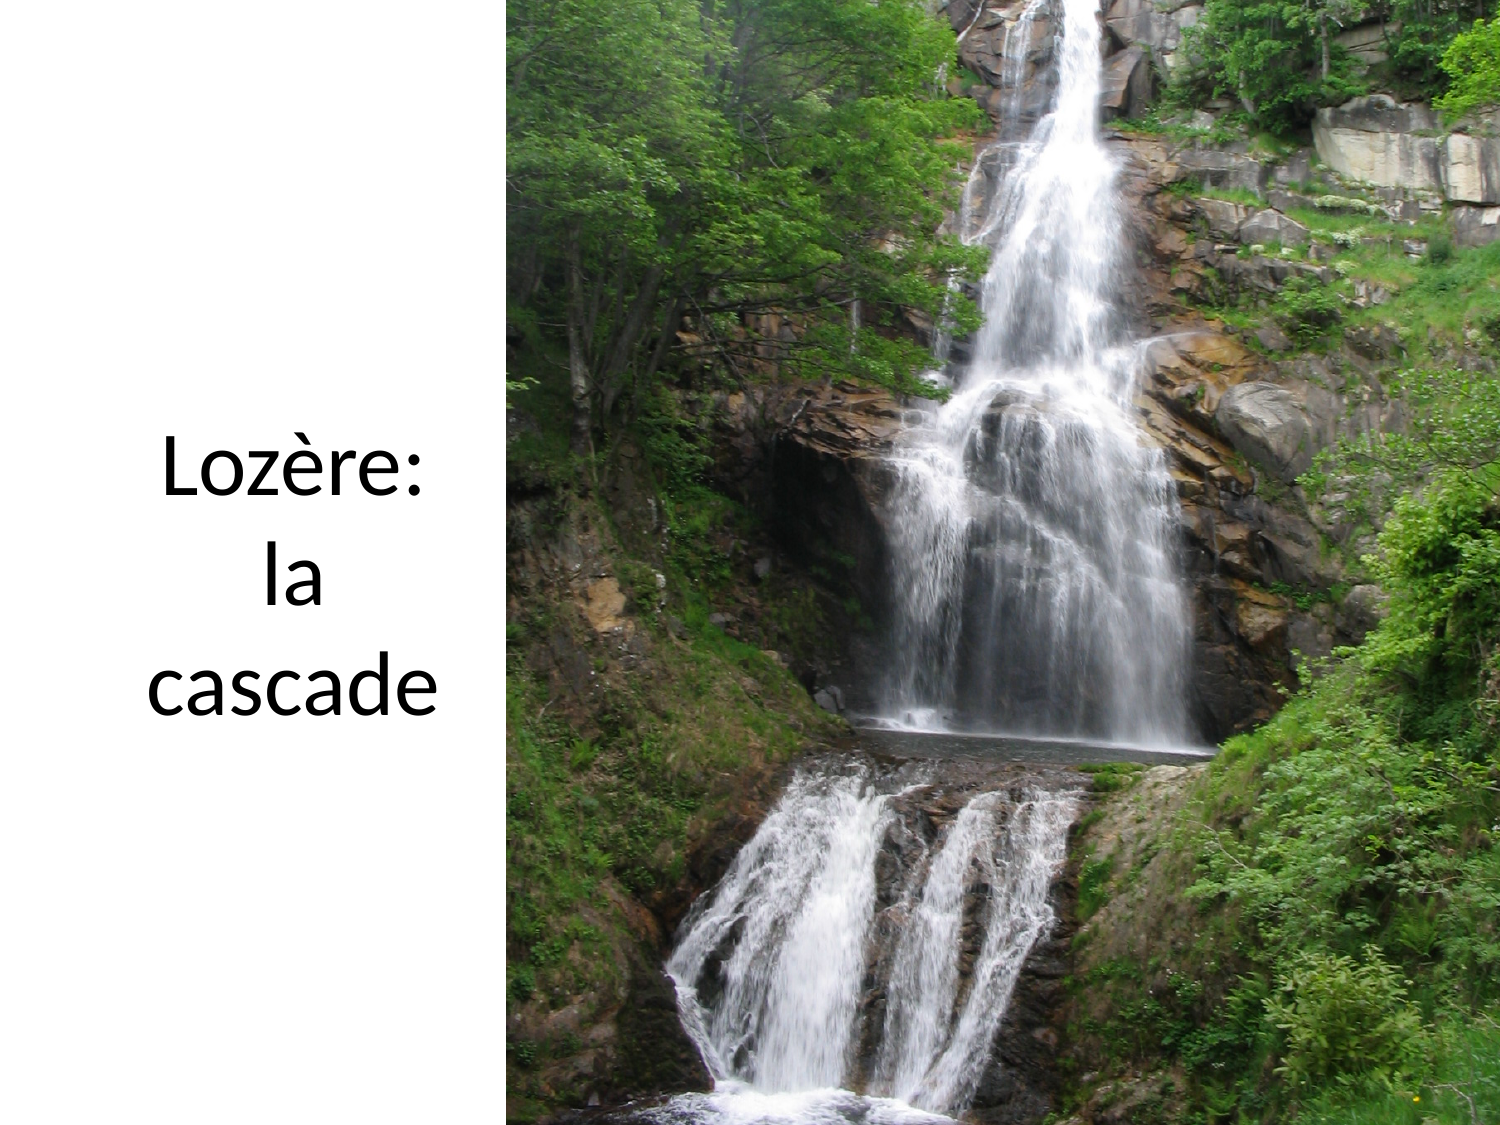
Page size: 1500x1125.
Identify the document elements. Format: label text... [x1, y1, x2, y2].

title Lozère: la cascade [112, 99, 475, 1038]
picture [505, 0, 1500, 1125]
